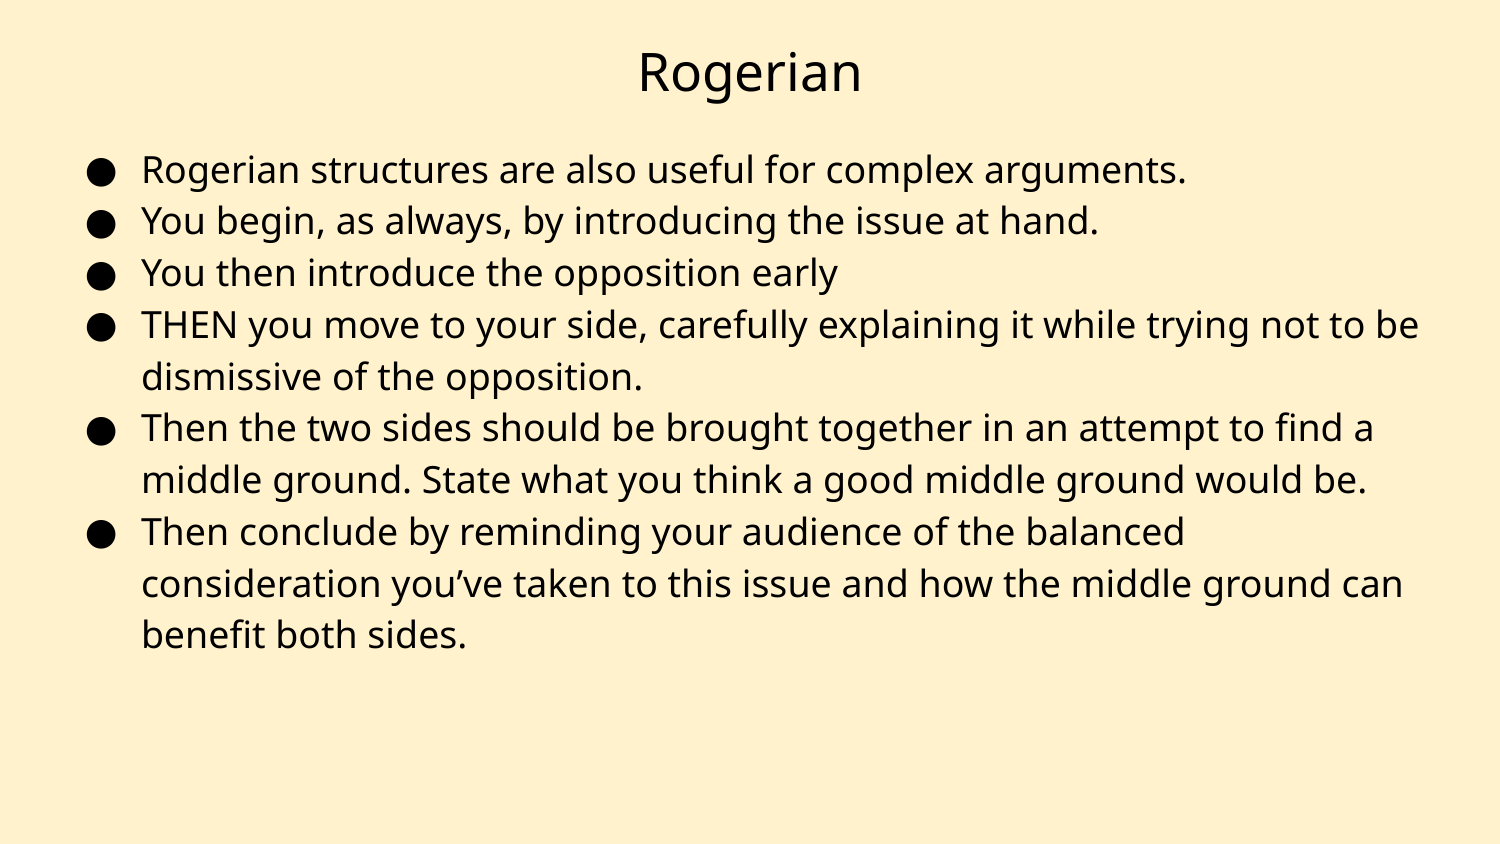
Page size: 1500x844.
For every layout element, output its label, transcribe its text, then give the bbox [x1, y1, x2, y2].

title Rogerian [51, 23, 1449, 118]
list Rogerian structures are also useful for complex arguments. You begin, as always, by introducing the issue at hand. You then introduce the opposition early THEN you move to your side, carefully explaining it while trying not to be dismissive of the opposition. Then the two sides should be brought together in an attempt to find a middle ground. State what you think a good middle ground would be. Then conclude by reminding your audience of the balanced consideration you’ve taken to this issue and how the middle ground can benefit both sides. [51, 123, 1449, 750]
